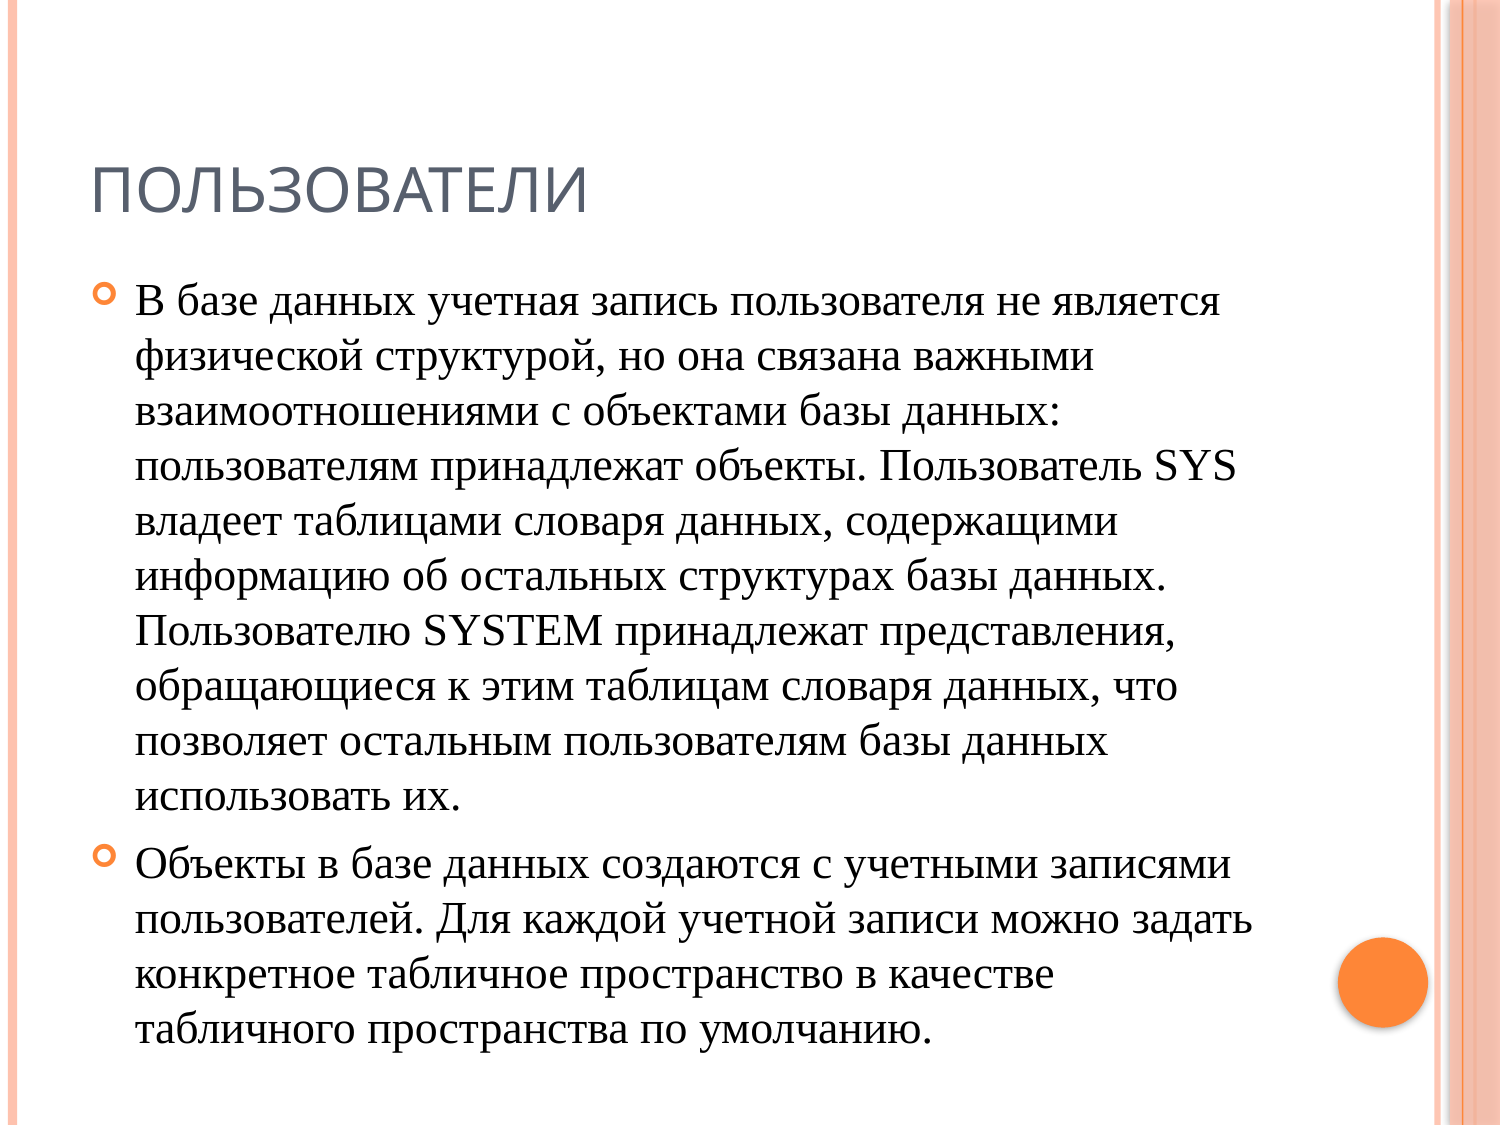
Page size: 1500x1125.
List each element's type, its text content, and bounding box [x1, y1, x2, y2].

title Пользователи [75, 45, 1300, 233]
list В базе данных учетная запись пользователя не является физической структурой, но она связана важными взаимоотношениями с объектами базы данных: пользователям принадлежат объекты. Пользователь SYS владеет таблицами словаря данных, содержащими информацию об остальных структурах базы данных. Пользователю SYSTEM принадлежат представления, обращающиеся к этим таблицам словаря данных, что позволяет остальным пользователям базы данных использовать их. Объекты в базе данных создаются с учетными записями пользователей. Для каждой учетной записи можно задать конкретное табличное пространство в качестве табличного пространства по умолчанию. [75, 262, 1300, 1062]
